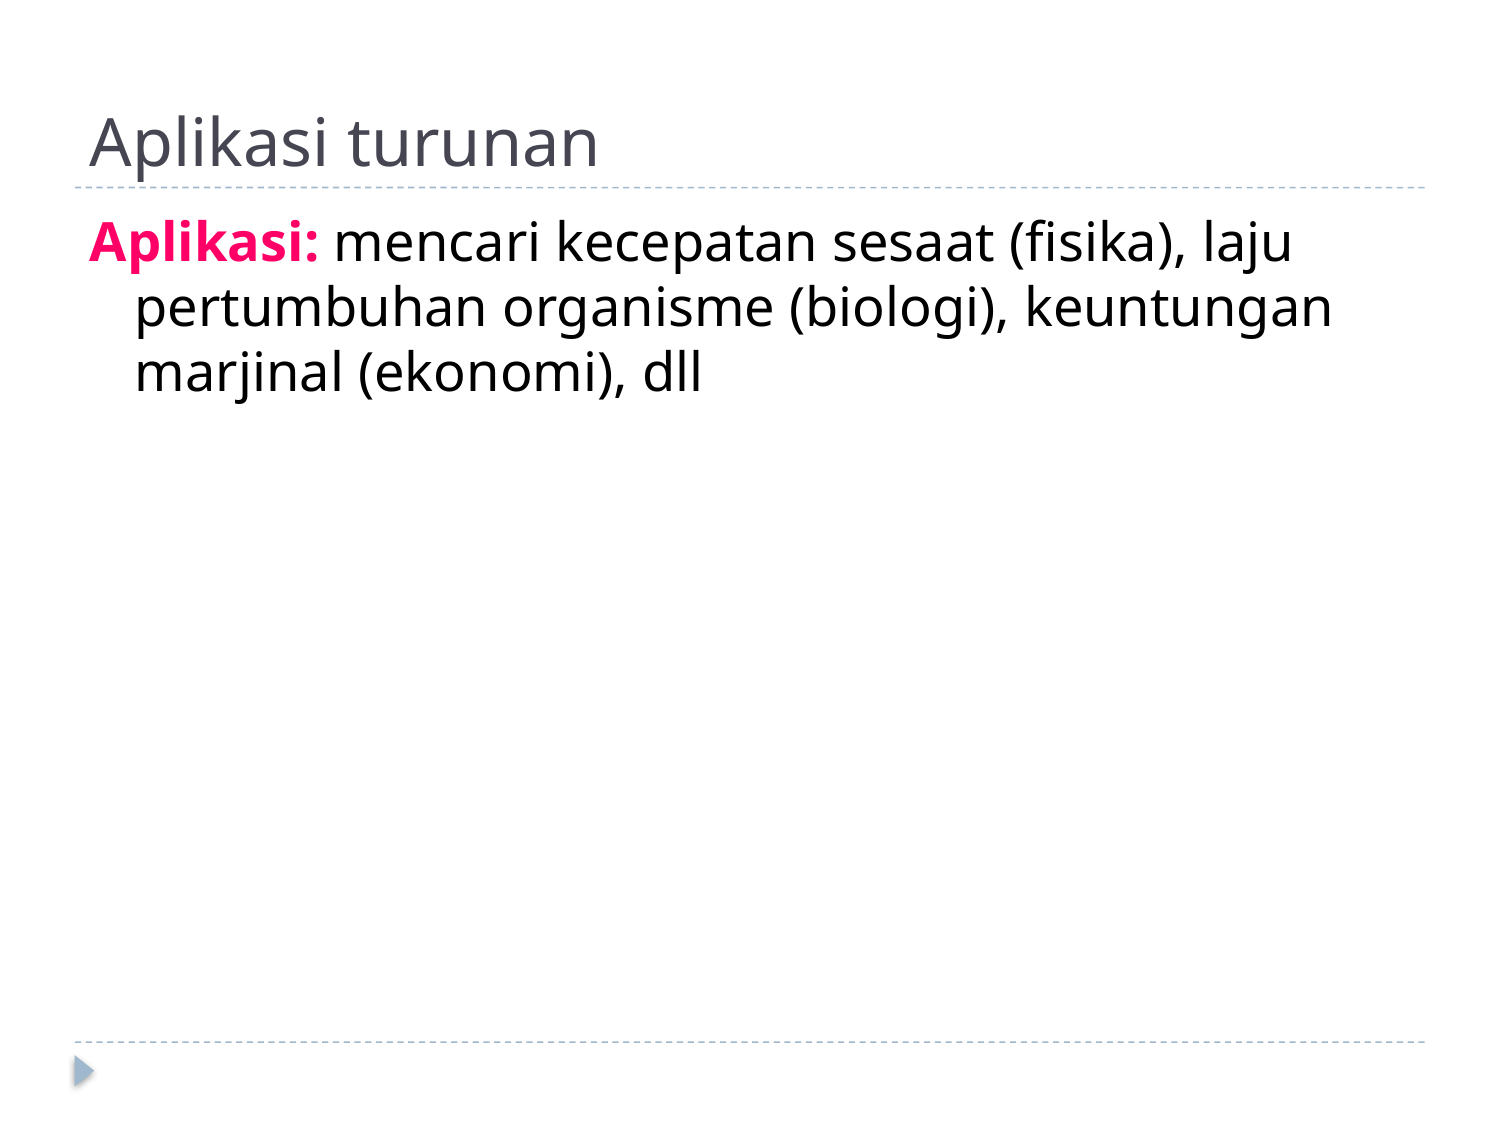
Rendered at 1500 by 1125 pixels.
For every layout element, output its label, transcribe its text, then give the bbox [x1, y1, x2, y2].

list Aplikasi: mencari kecepatan sesaat (fisika), laju pertumbuhan organisme (biologi), keuntungan marjinal (ekonomi), dll [75, 200, 1425, 1010]
title Aplikasi turunan [75, 24, 1425, 188]
